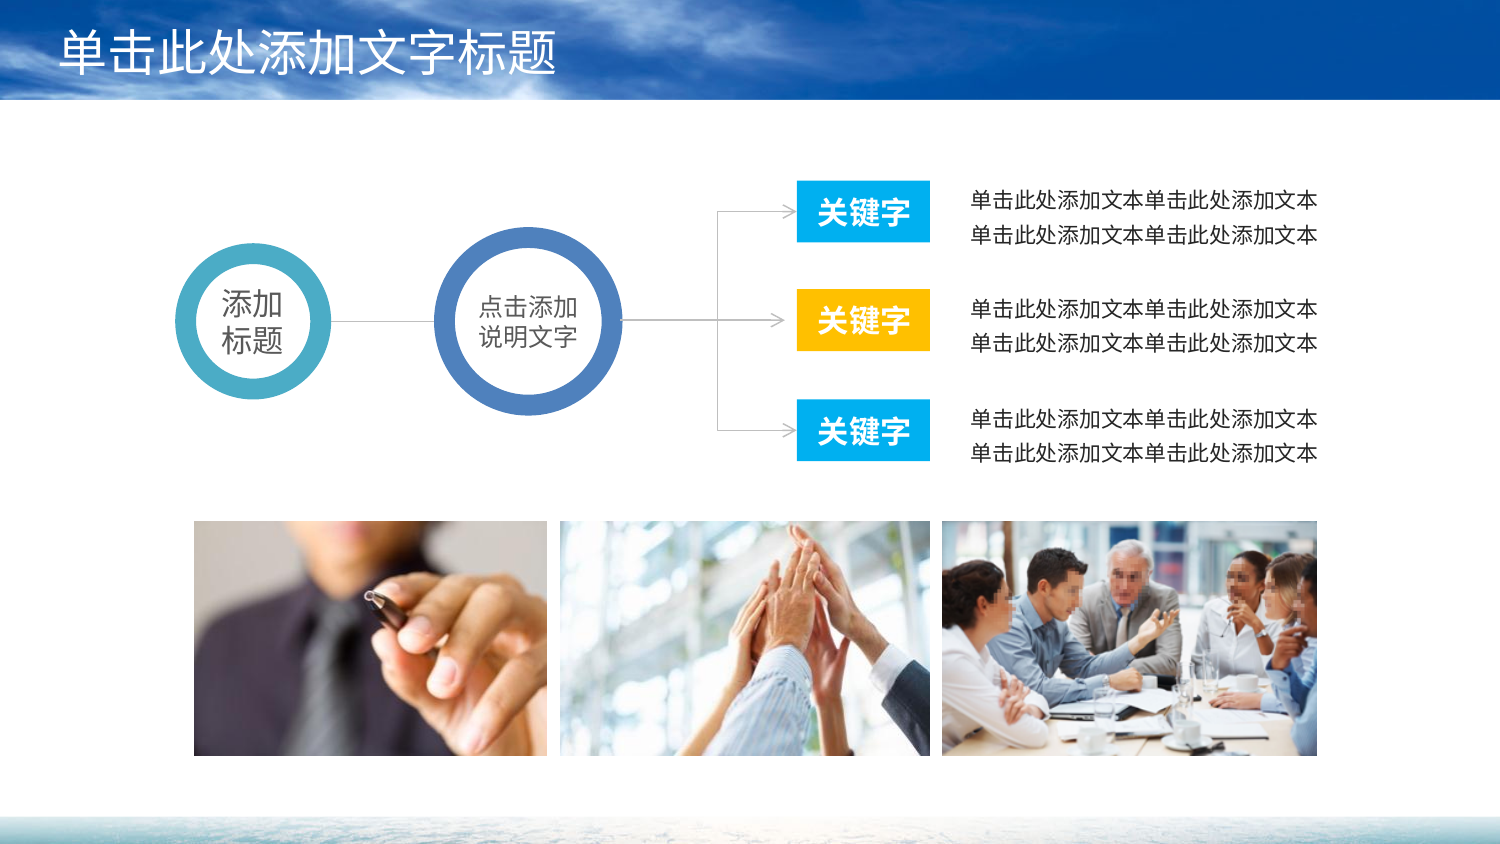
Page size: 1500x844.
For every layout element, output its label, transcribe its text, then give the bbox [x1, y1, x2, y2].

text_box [796, 288, 937, 352]
text_box 单击此处添加文本单击此处添加文本 单击此处添加文本单击此处添加文本 [959, 173, 1370, 254]
picture [193, 520, 547, 757]
text_box 单击此处添加文本单击此处添加文本 单击此处添加文本单击此处添加文本 [959, 282, 1370, 362]
picture [941, 520, 1318, 757]
picture [559, 520, 931, 757]
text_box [796, 399, 937, 462]
text_box 单击此处添加文本单击此处添加文本 单击此处添加文本单击此处添加文本 [959, 392, 1370, 472]
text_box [619, 211, 786, 432]
picture [0, 817, 1500, 844]
text_box 点击添加说明文字 [444, 237, 613, 406]
text_box 添加标题 [185, 253, 321, 390]
picture [0, 0, 1500, 99]
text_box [796, 180, 937, 243]
